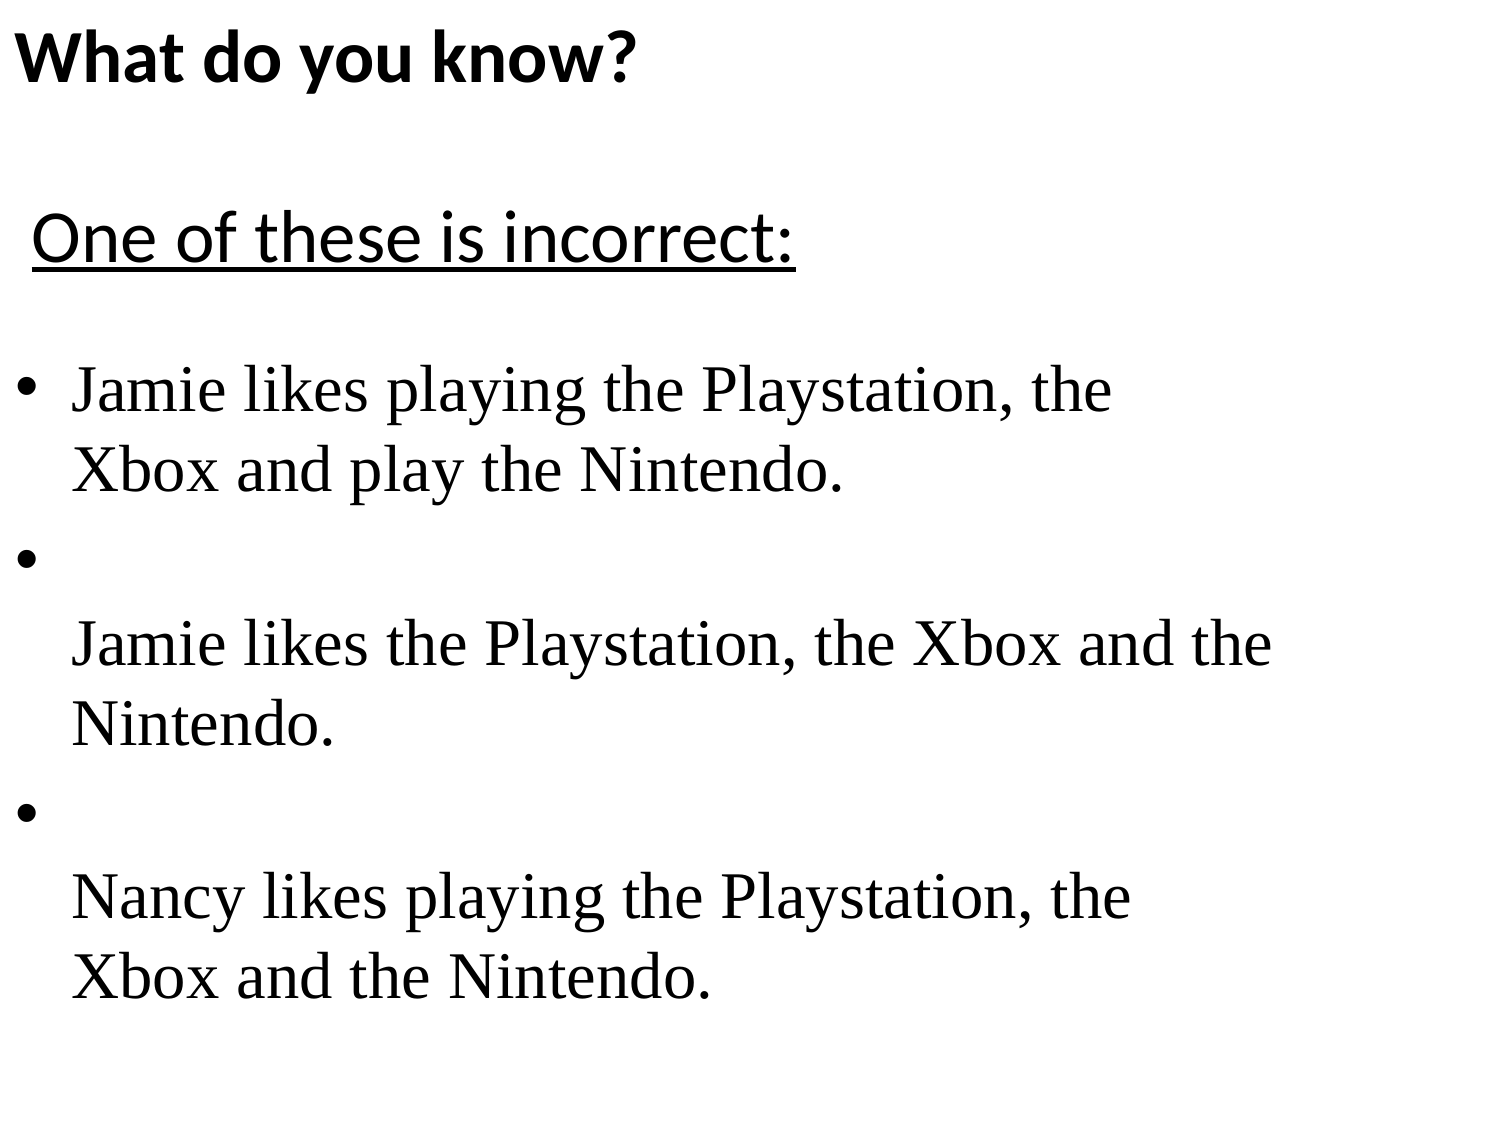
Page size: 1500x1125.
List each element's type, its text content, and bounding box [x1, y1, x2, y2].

text_box What do you know? One of these is incorrect: [0, 0, 1263, 285]
list Jamie likes playing the Playstation, the Xbox and play the Nintendo. Jamie likes the Playstation, the Xbox and the Nintendo. Nancy likes playing the Playstation, the Xbox and the Nintendo. [0, 337, 1500, 1125]
